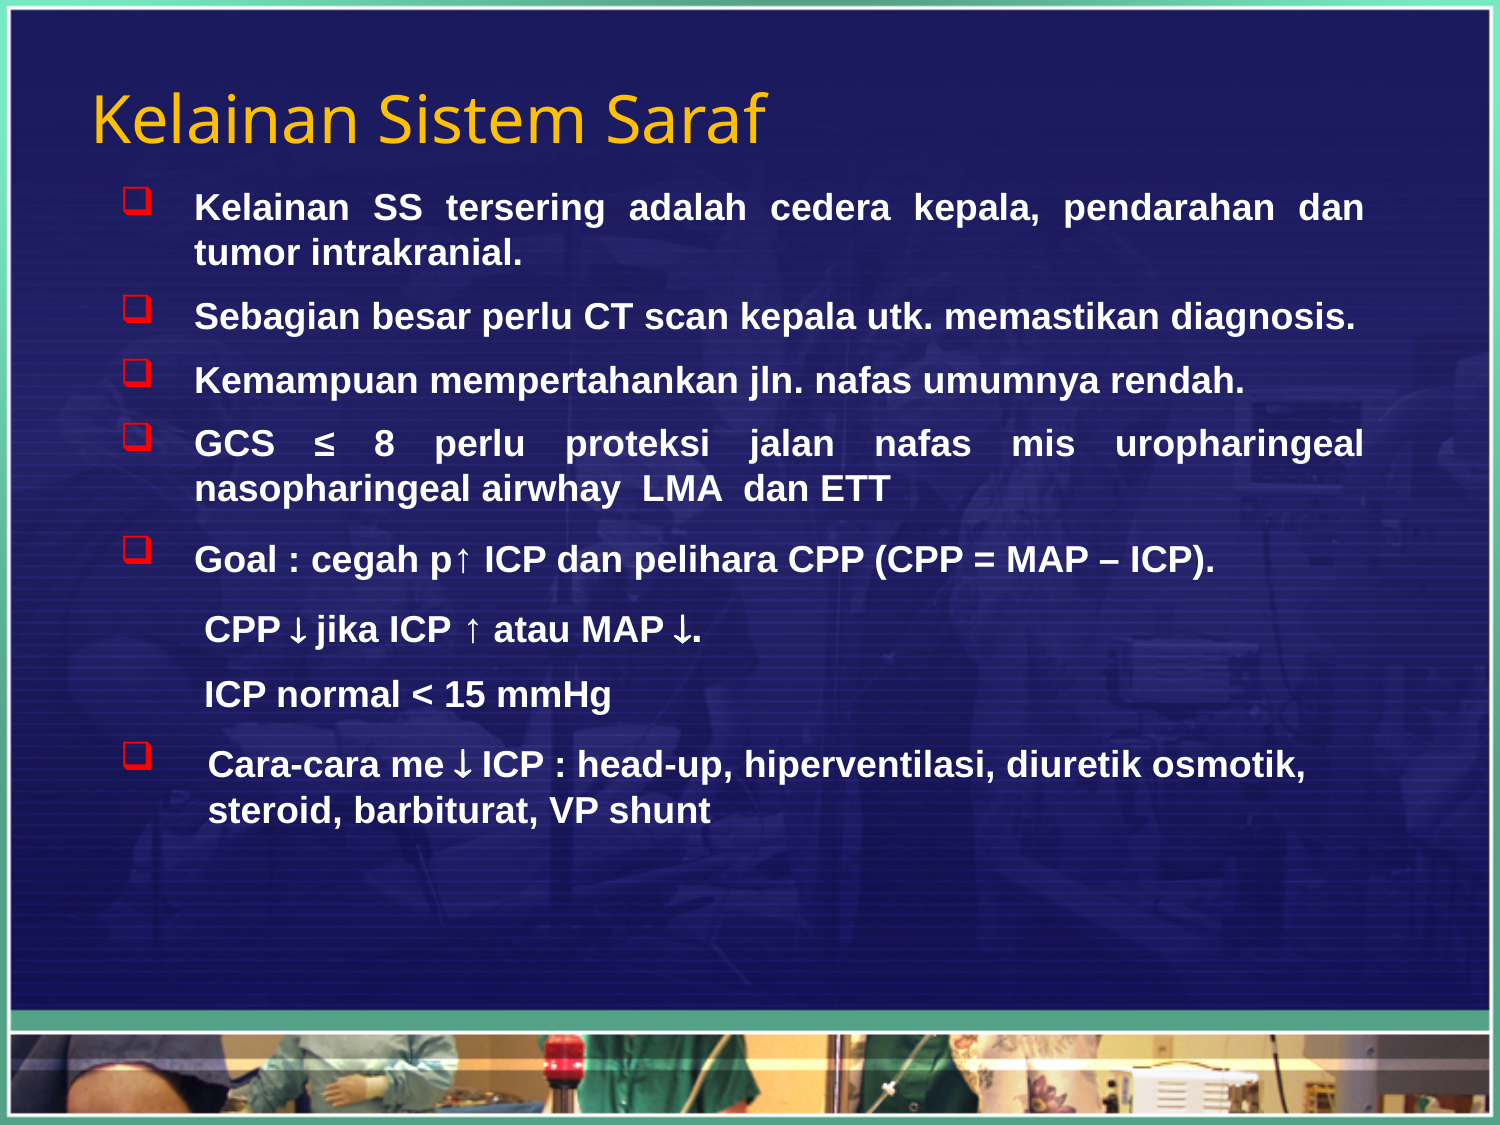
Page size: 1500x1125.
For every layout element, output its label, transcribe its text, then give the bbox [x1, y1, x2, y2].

picture [0, 0, 1500, 1125]
text_box Kelainan SS tersering adalah cedera kepala, pendarahan dan tumor intrakranial. Sebagian besar perlu CT scan kepala utk. memastikan diagnosis. Kemampuan mempertahankan jln. nafas umumnya rendah. GCS ≤ 8 perlu proteksi jalan nafas mis uropharingeal nasopharingeal airwhay LMA dan ETT Goal : cegah p↑ ICP dan pelihara CPP (CPP = MAP – ICP). CPP  jika ICP ↑ atau MAP . ICP normal < 15 mmHg Cara-cara me  ICP : head-up, hiperventilasi, diuretik osmotik, steroid, barbiturat, VP shunt [105, 175, 1381, 839]
title Kelainan Sistem Saraf [75, 23, 1425, 211]
